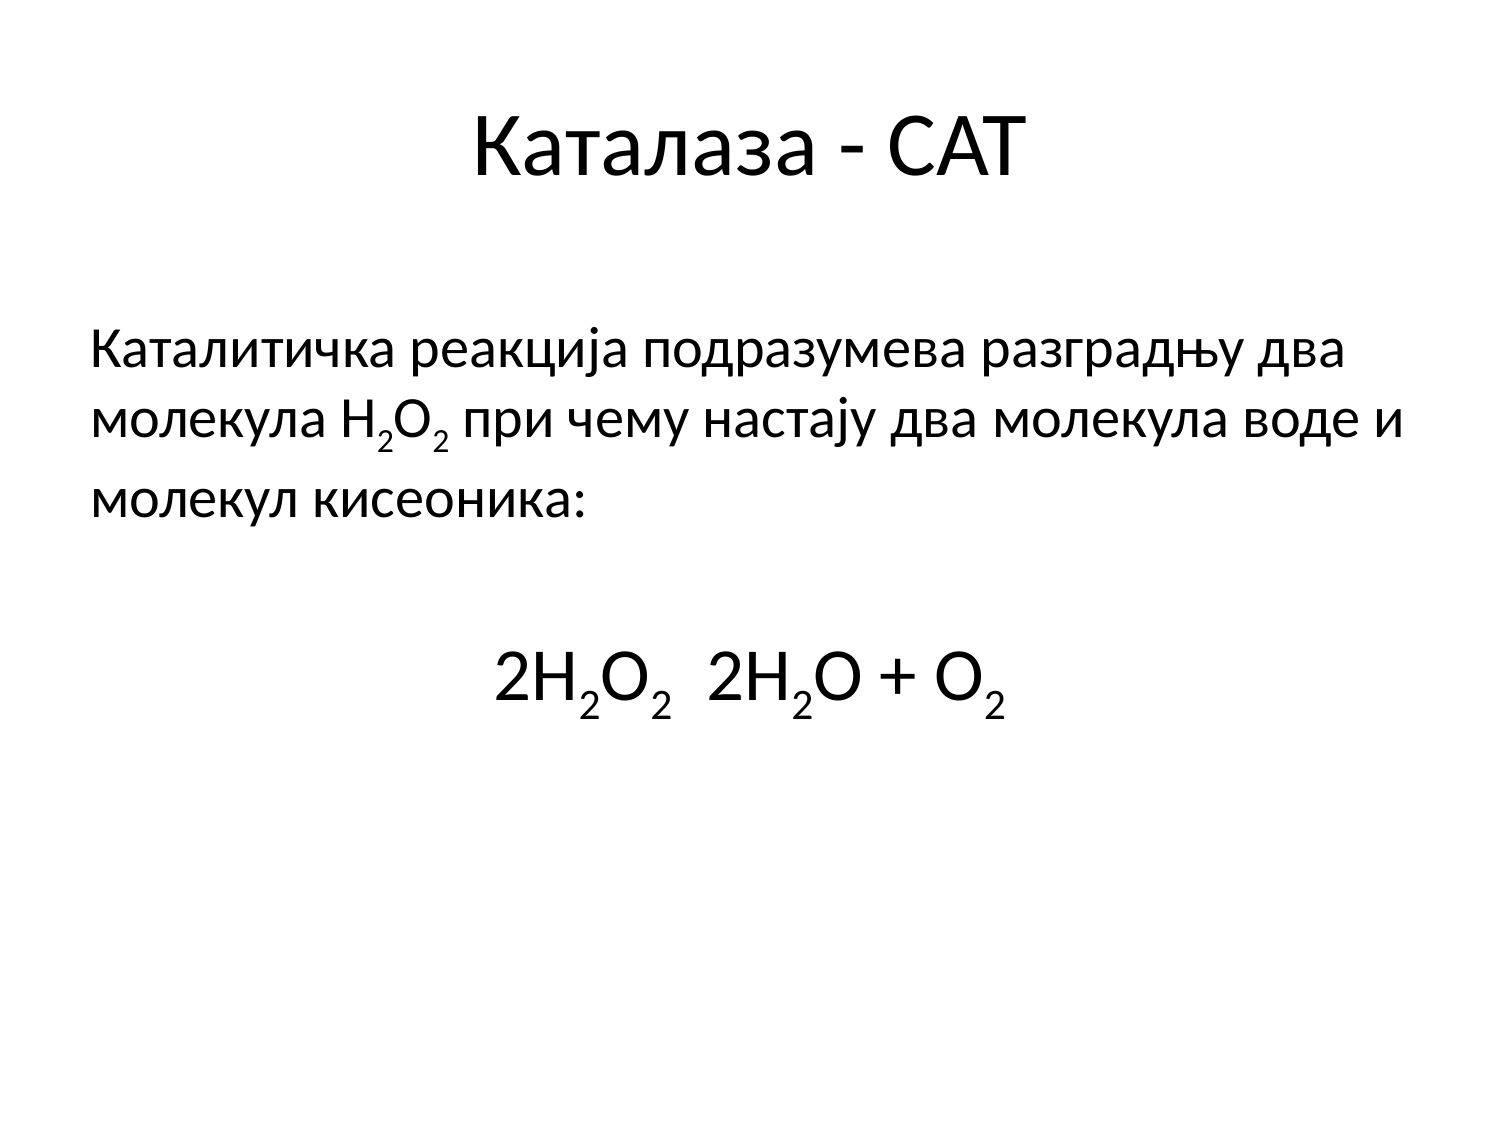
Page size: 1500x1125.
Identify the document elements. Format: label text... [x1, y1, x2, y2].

list Каталитичка реакција подразумева разградњу два молекула H2O2 при чему настају два молекула воде и молекул кисеоника: 2H2O2 2H2O + O2 [75, 233, 1425, 1094]
title Каталаза - CAT [75, 45, 1425, 233]
